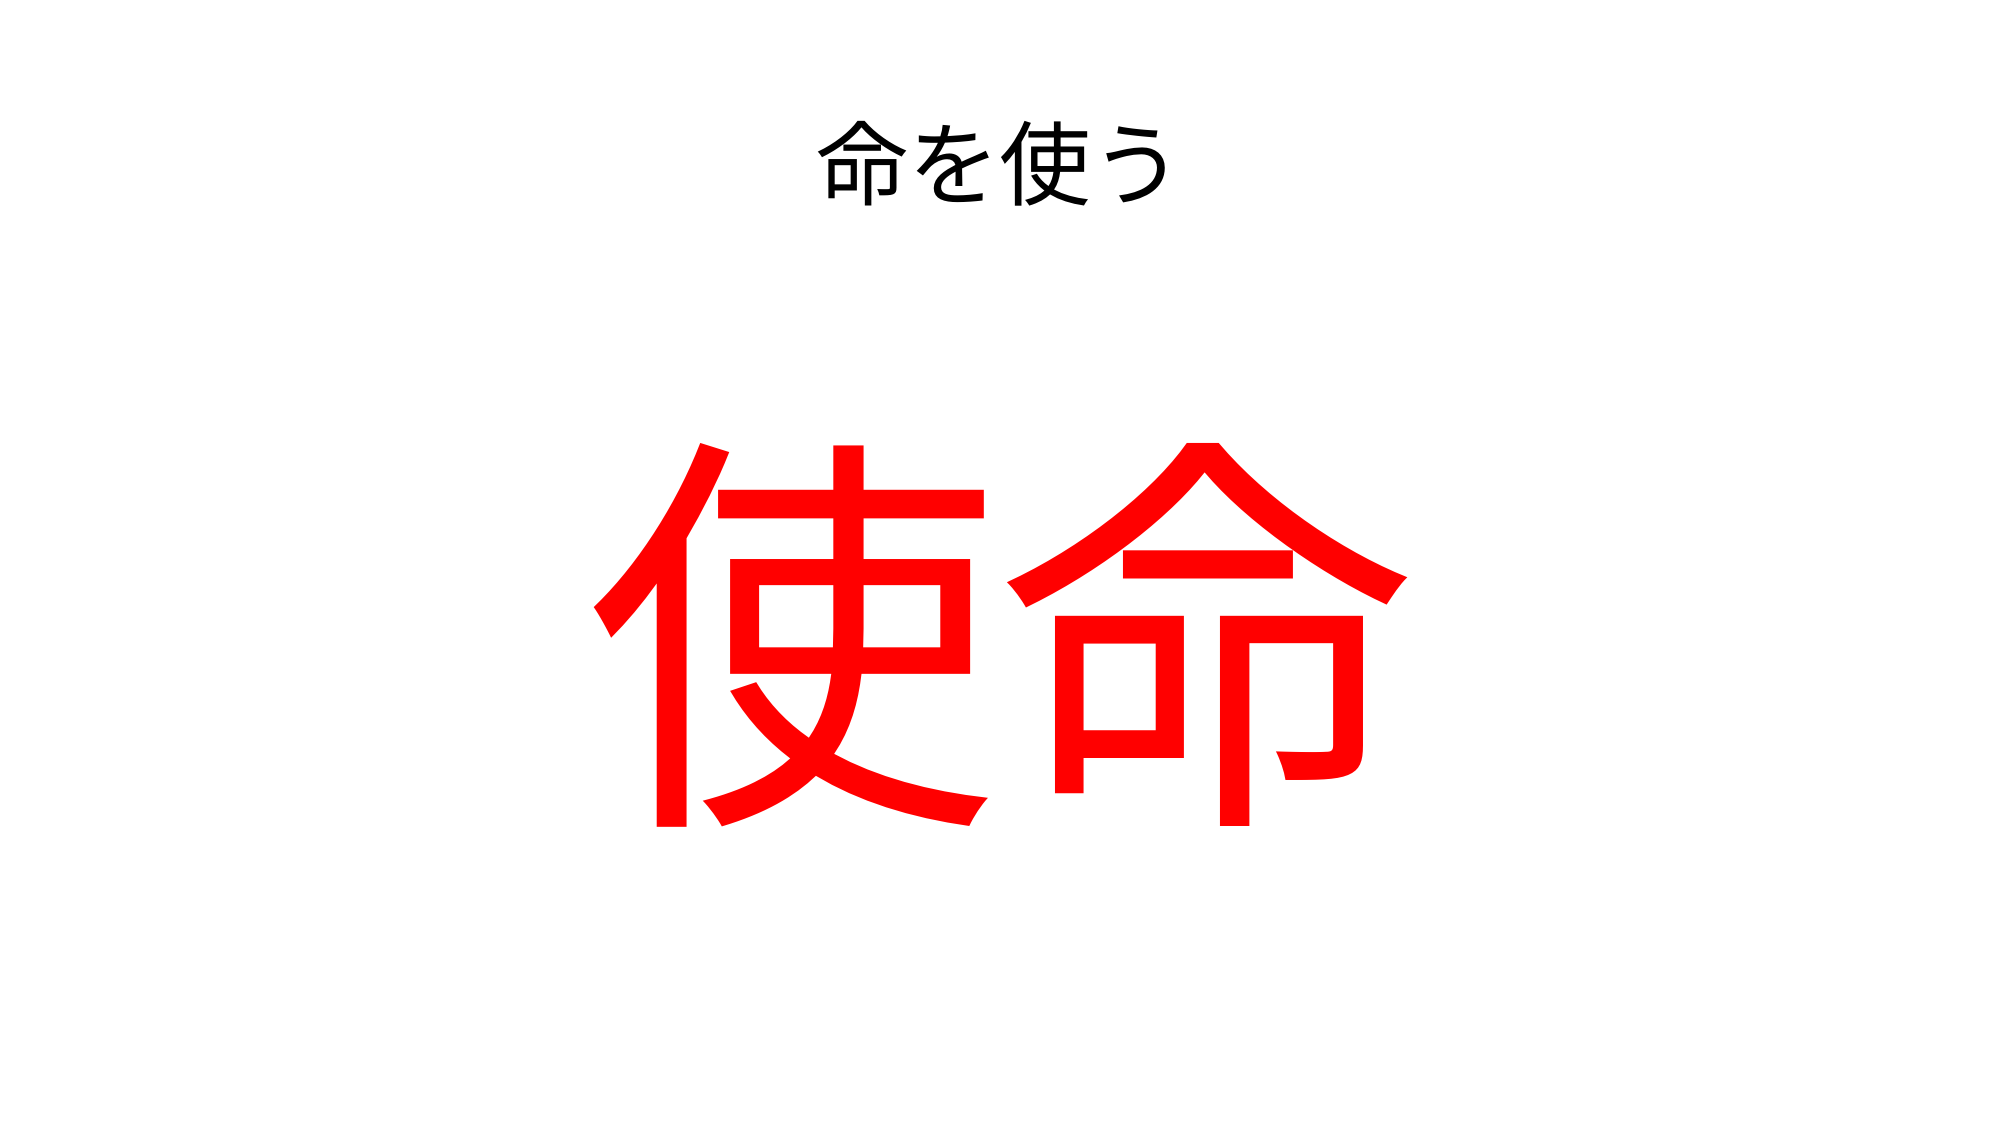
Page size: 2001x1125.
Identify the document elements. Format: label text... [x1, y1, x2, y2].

text_box 使命 [570, 370, 1430, 883]
title 命を使う [137, 59, 1863, 278]
